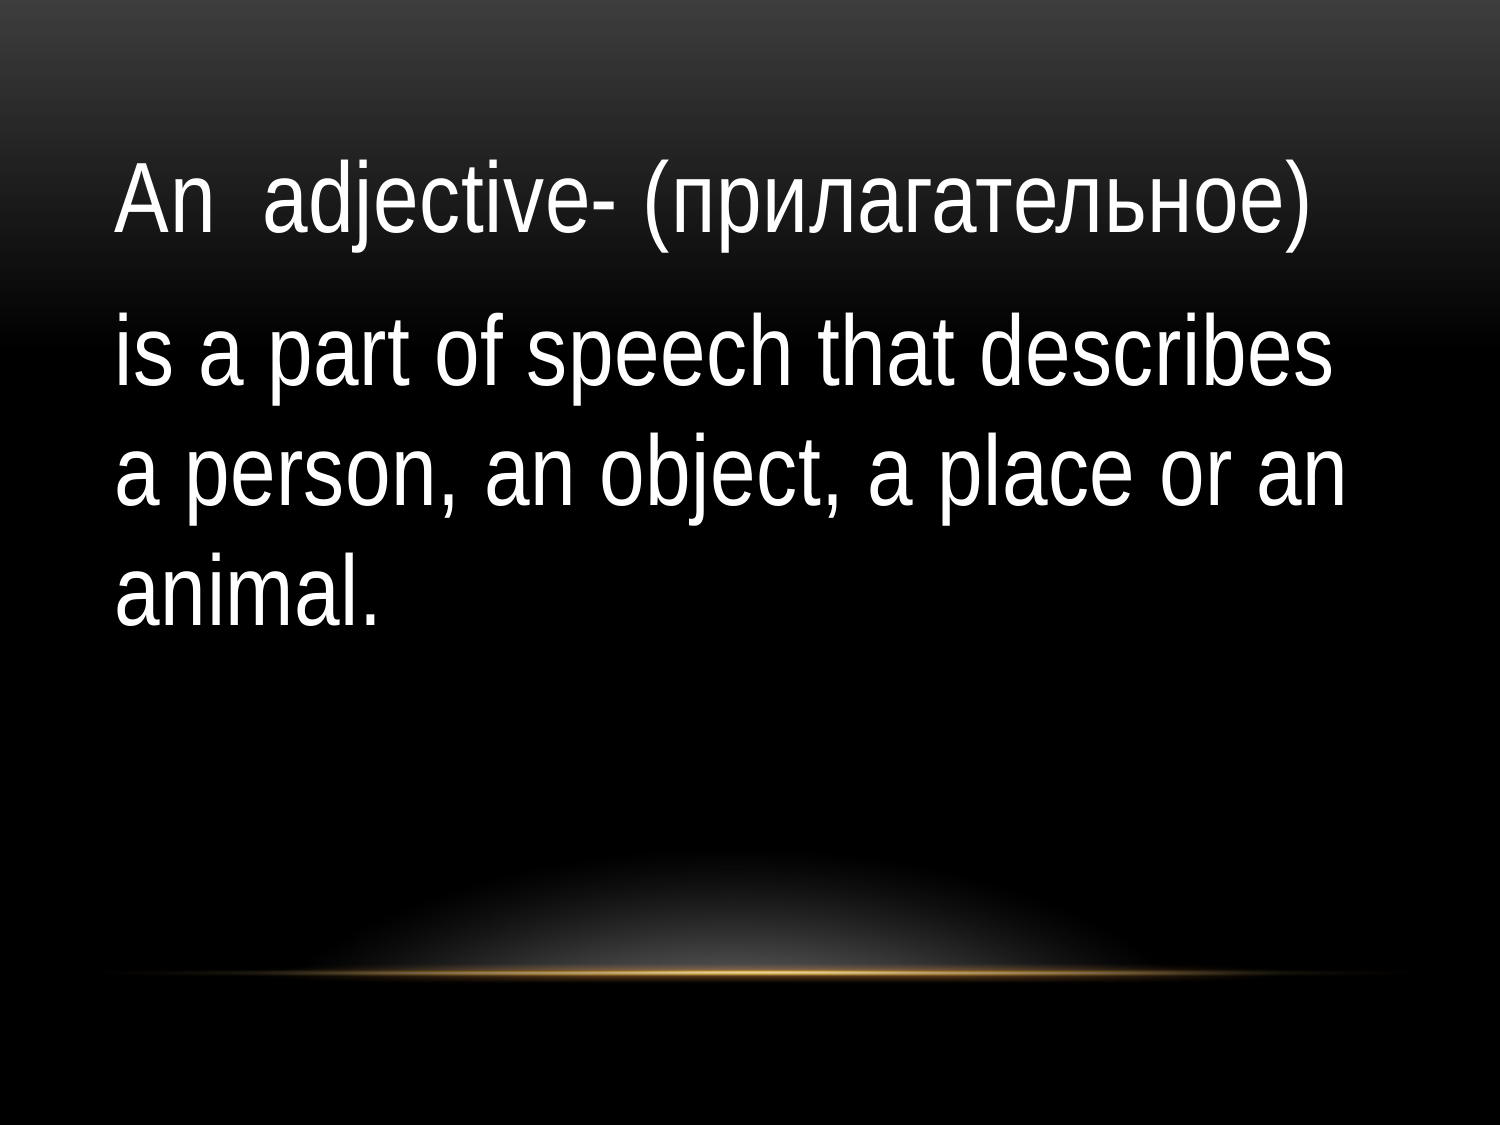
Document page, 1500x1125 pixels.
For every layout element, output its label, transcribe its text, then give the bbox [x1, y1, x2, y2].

list An adjective- (прилагательное) is a part of speech that describes a person, an object, a place or an animal. [99, 125, 1400, 938]
picture [0, 0, 1500, 1125]
